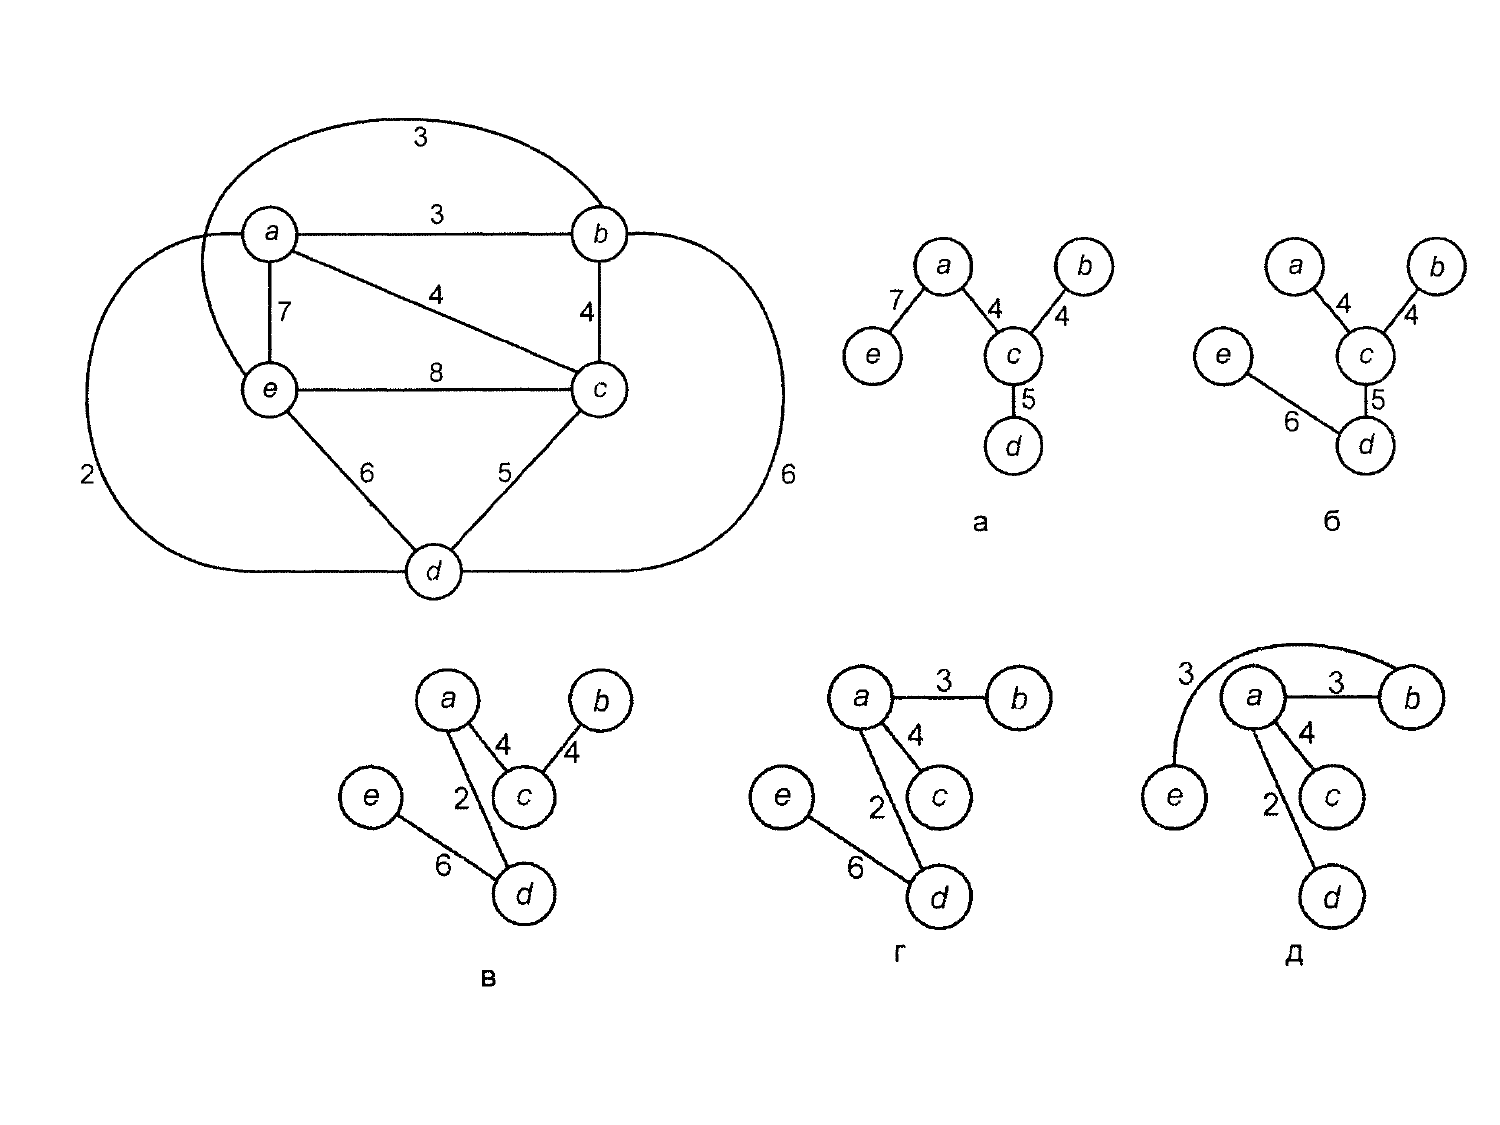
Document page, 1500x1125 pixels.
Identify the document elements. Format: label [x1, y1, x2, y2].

picture [737, 621, 1460, 978]
picture [324, 644, 670, 1000]
picture [820, 215, 1477, 554]
picture [64, 109, 798, 610]
